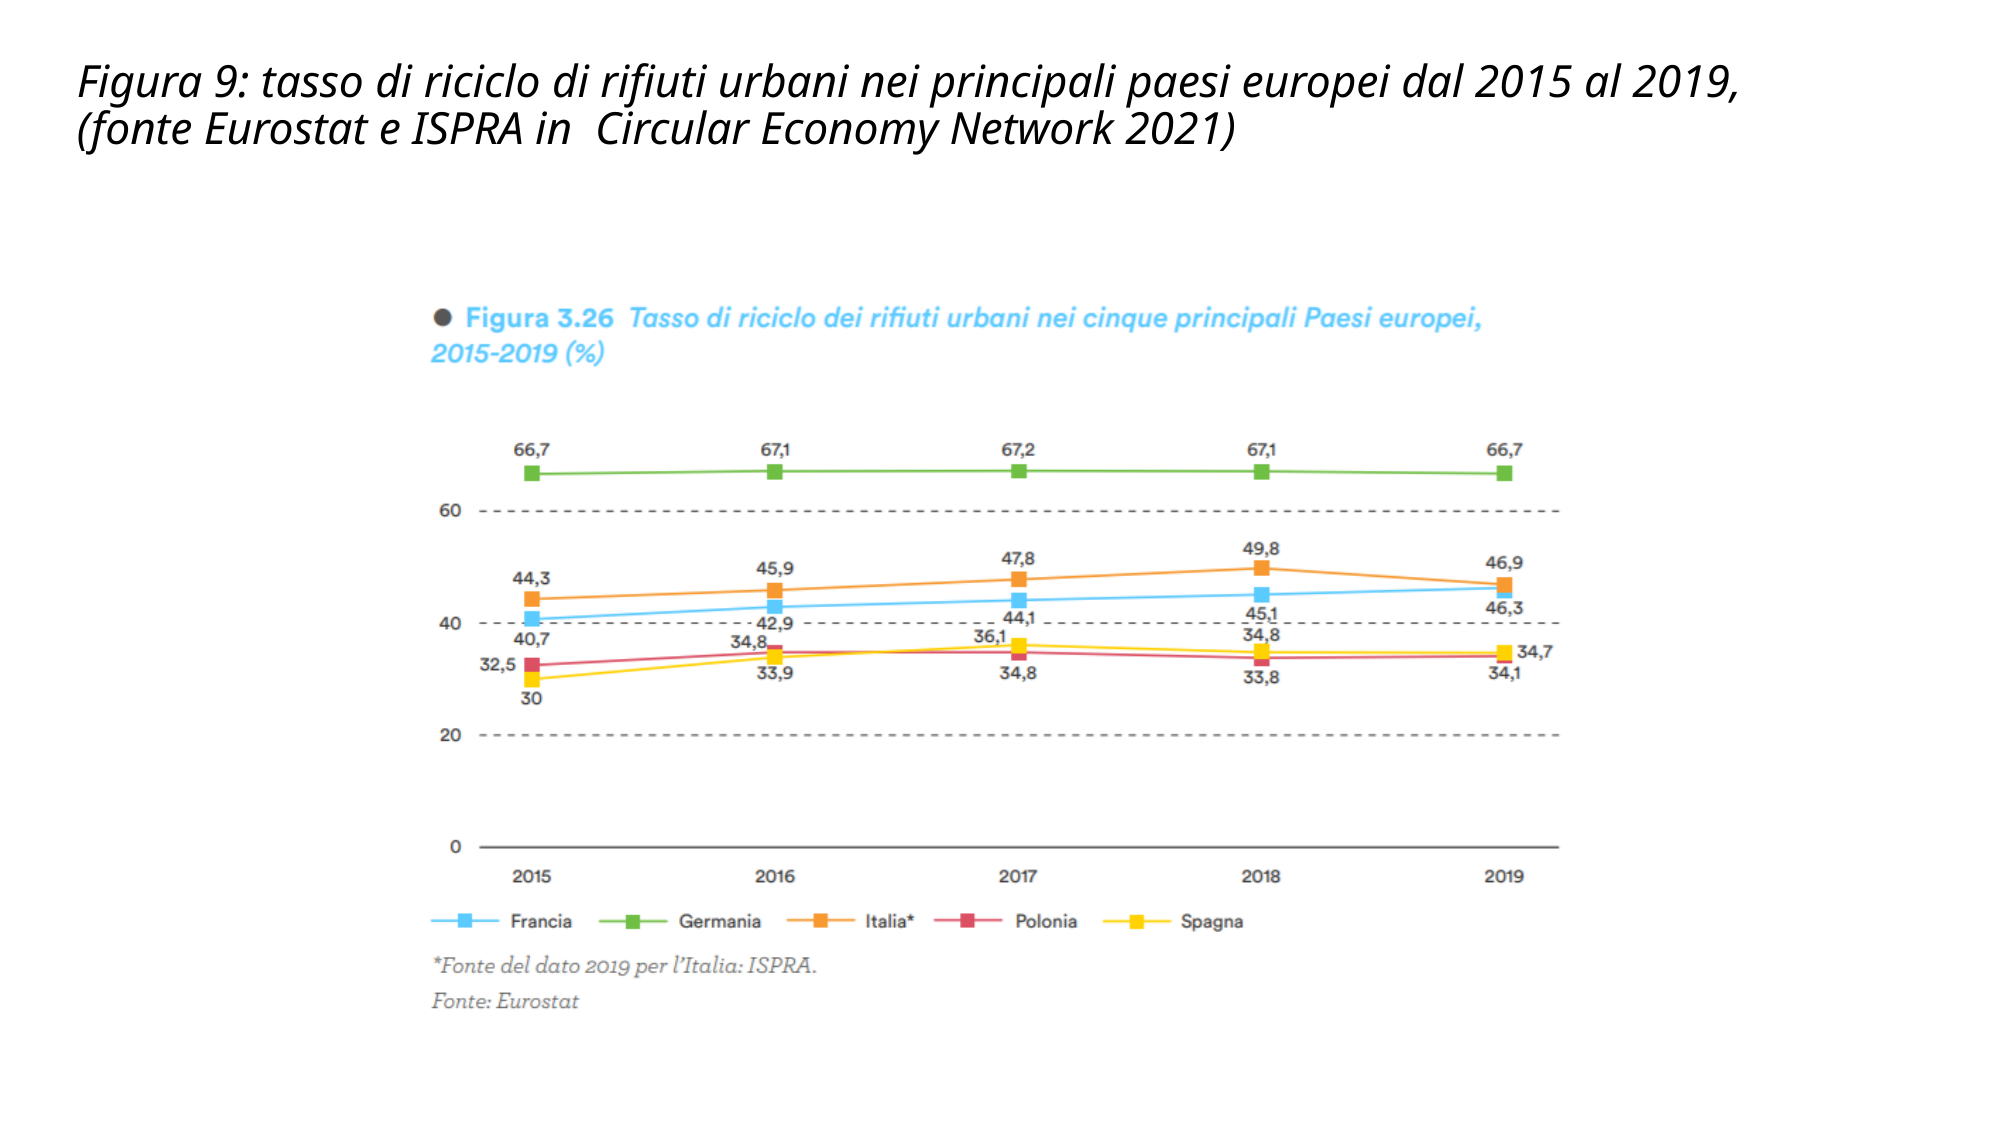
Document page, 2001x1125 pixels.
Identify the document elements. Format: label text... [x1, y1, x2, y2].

title Figura 9: tasso di riciclo di rifiuti urbani nei principali paesi europei dal 2015 al 2019, (fonte Eurostat e ISPRA in Circular Economy Network 2021) [61, 51, 1787, 269]
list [427, 299, 1573, 1014]
